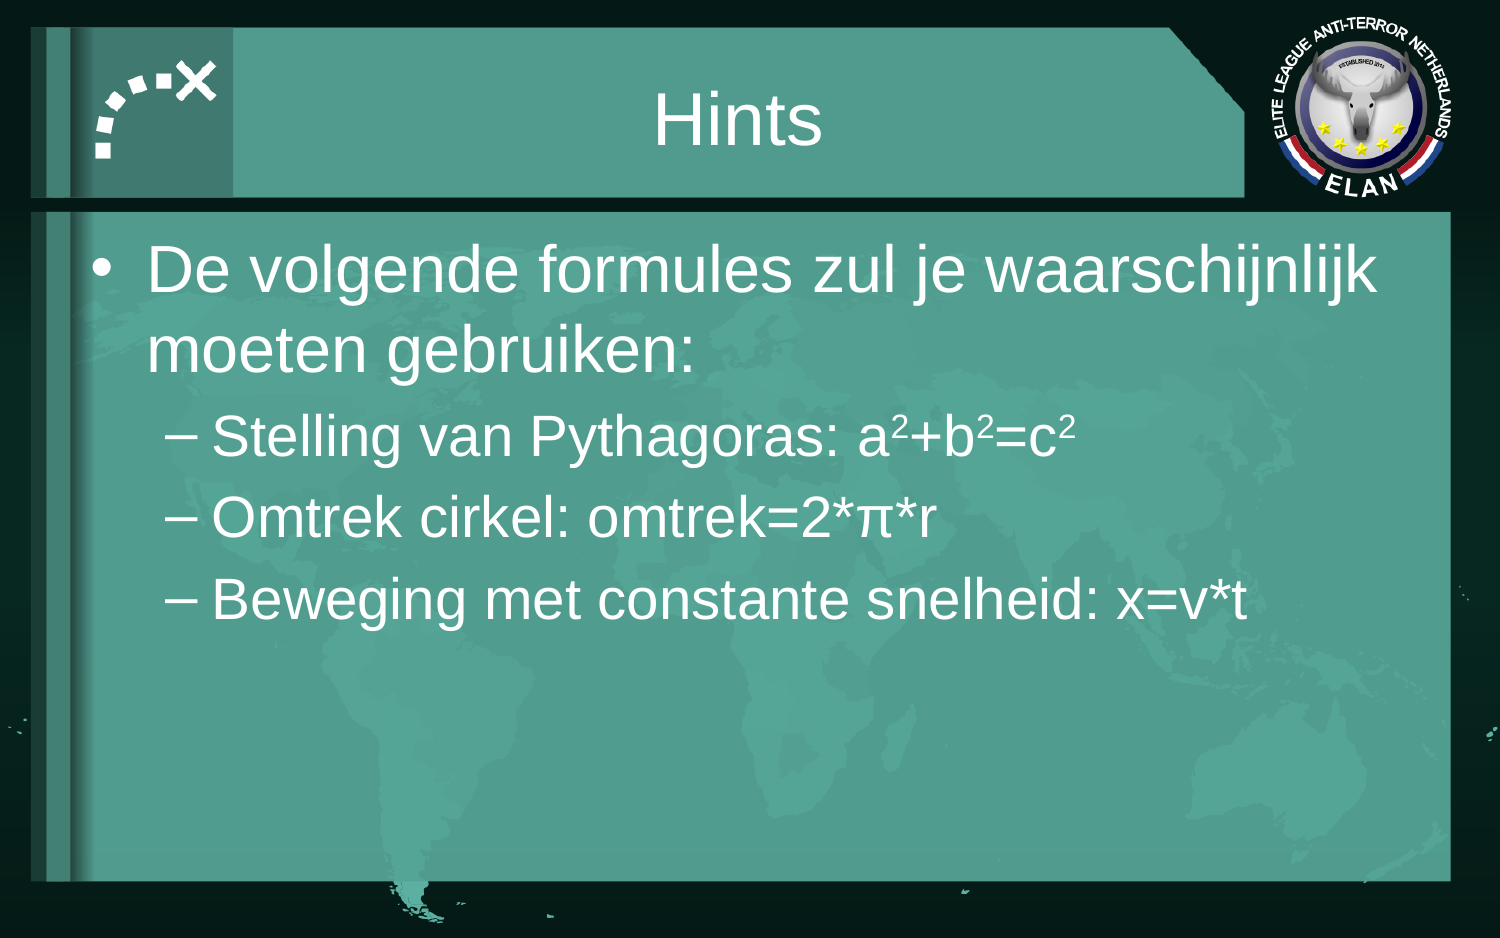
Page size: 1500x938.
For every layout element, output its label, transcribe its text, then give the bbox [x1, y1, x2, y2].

list De volgende formules zul je waarschijnlijk moeten gebruiken: Stelling van Pythagoras: a2+b2=c2 Omtrek cirkel: omtrek=2*π*r Beweging met constante snelheid: x=v*t [75, 218, 1447, 838]
title Hints [230, 37, 1247, 194]
picture [0, 0, 1500, 938]
